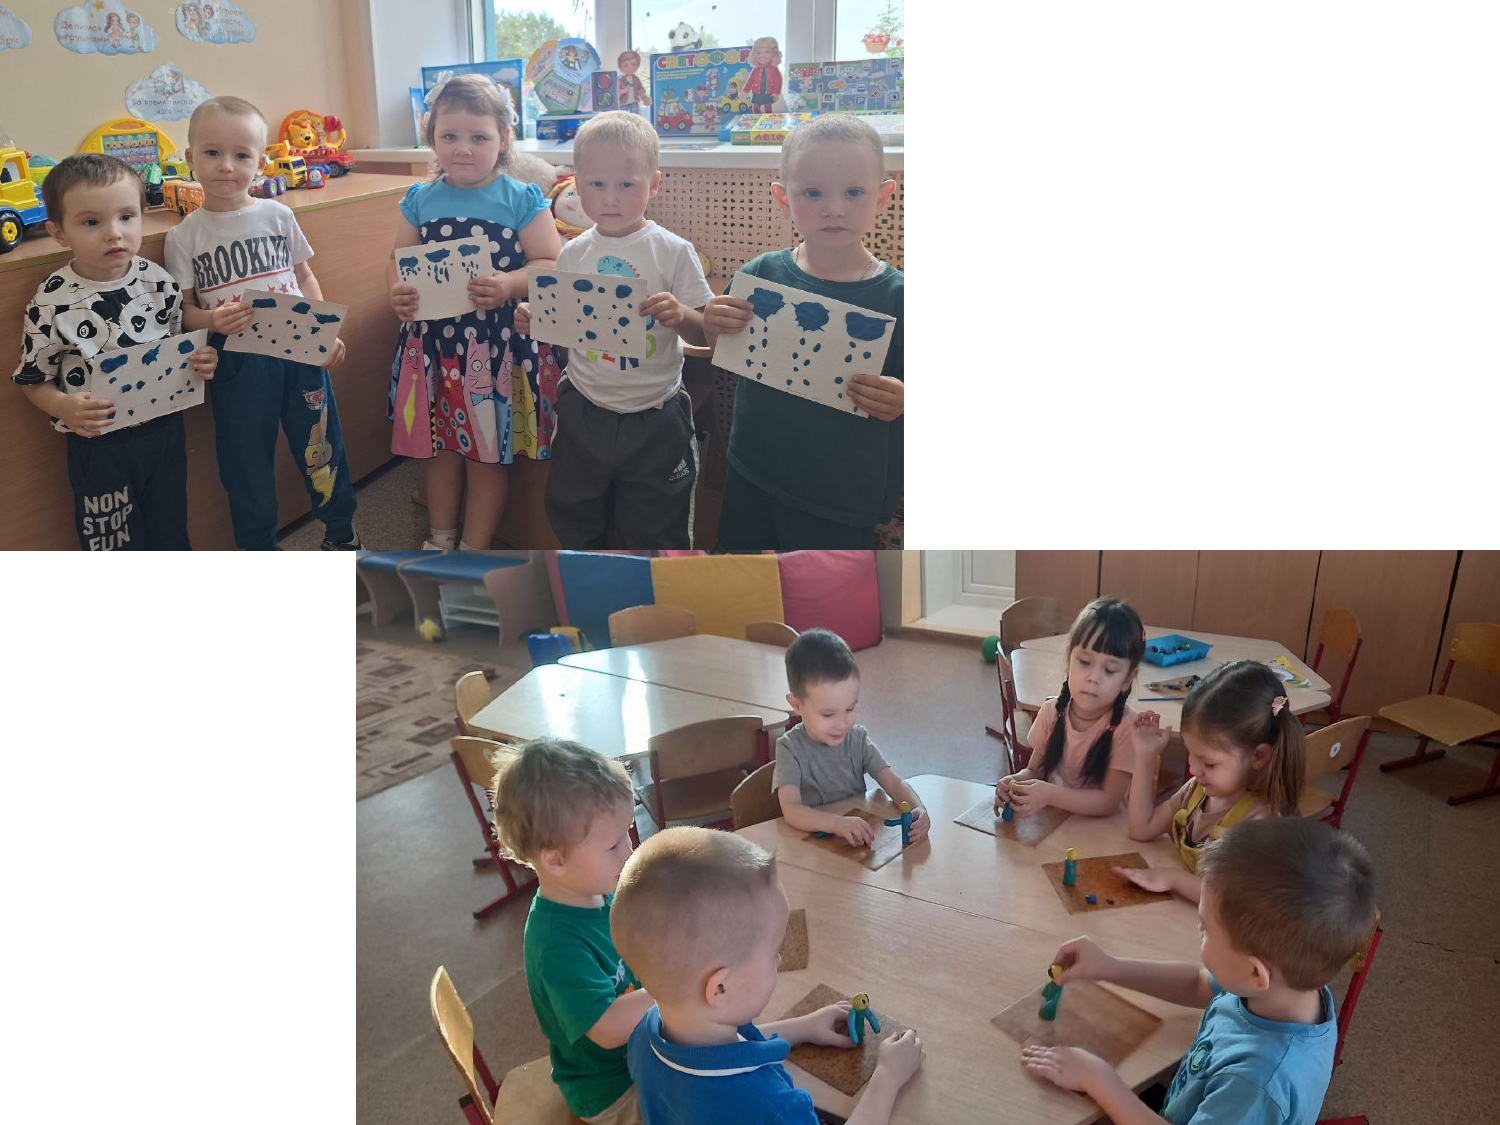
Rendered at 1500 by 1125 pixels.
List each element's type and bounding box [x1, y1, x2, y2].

picture [356, 550, 1500, 1125]
list [0, 0, 904, 551]
